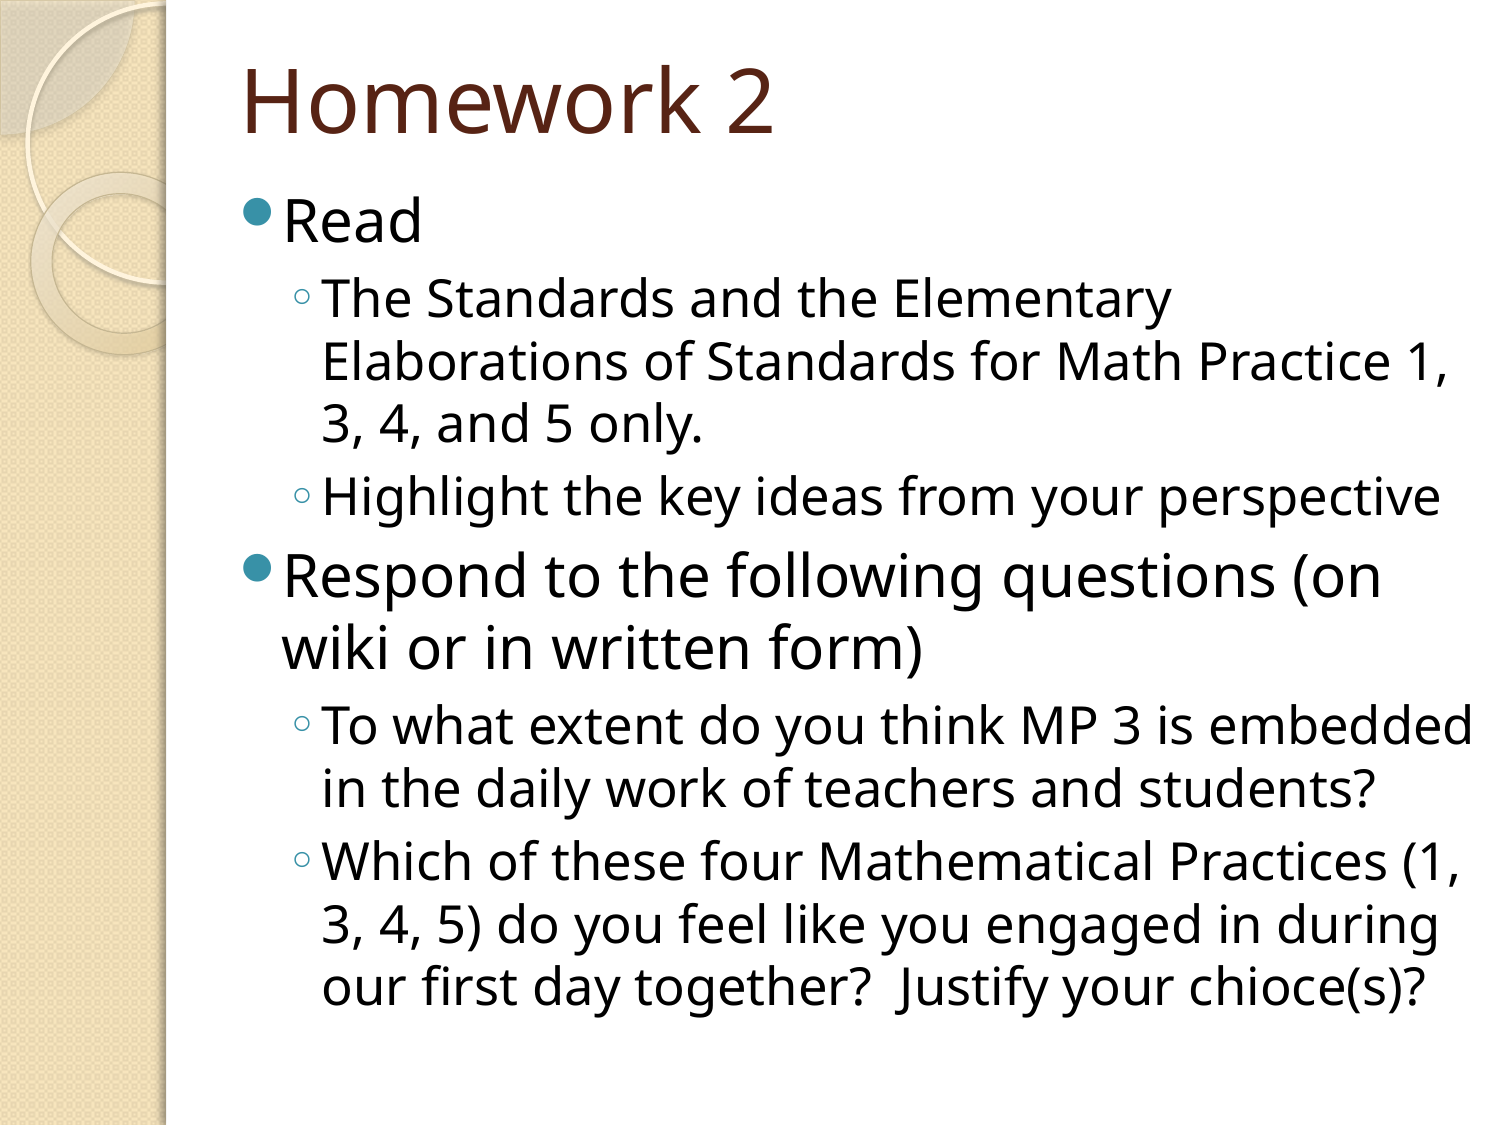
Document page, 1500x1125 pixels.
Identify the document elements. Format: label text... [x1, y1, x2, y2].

title Homework 2 [225, 4, 1455, 174]
list Read The Standards and the Elementary Elaborations of Standards for Math Practice 1, 3, 4, and 5 only. Highlight the key ideas from your perspective Respond to the following questions (on wiki or in written form) To what extent do you think MP 3 is embedded in the daily work of teachers and students? Which of these four Mathematical Practices (1, 3, 4, 5) do you feel like you engaged in during our first day together? Justify your chioce(s)? [212, 174, 1500, 1125]
